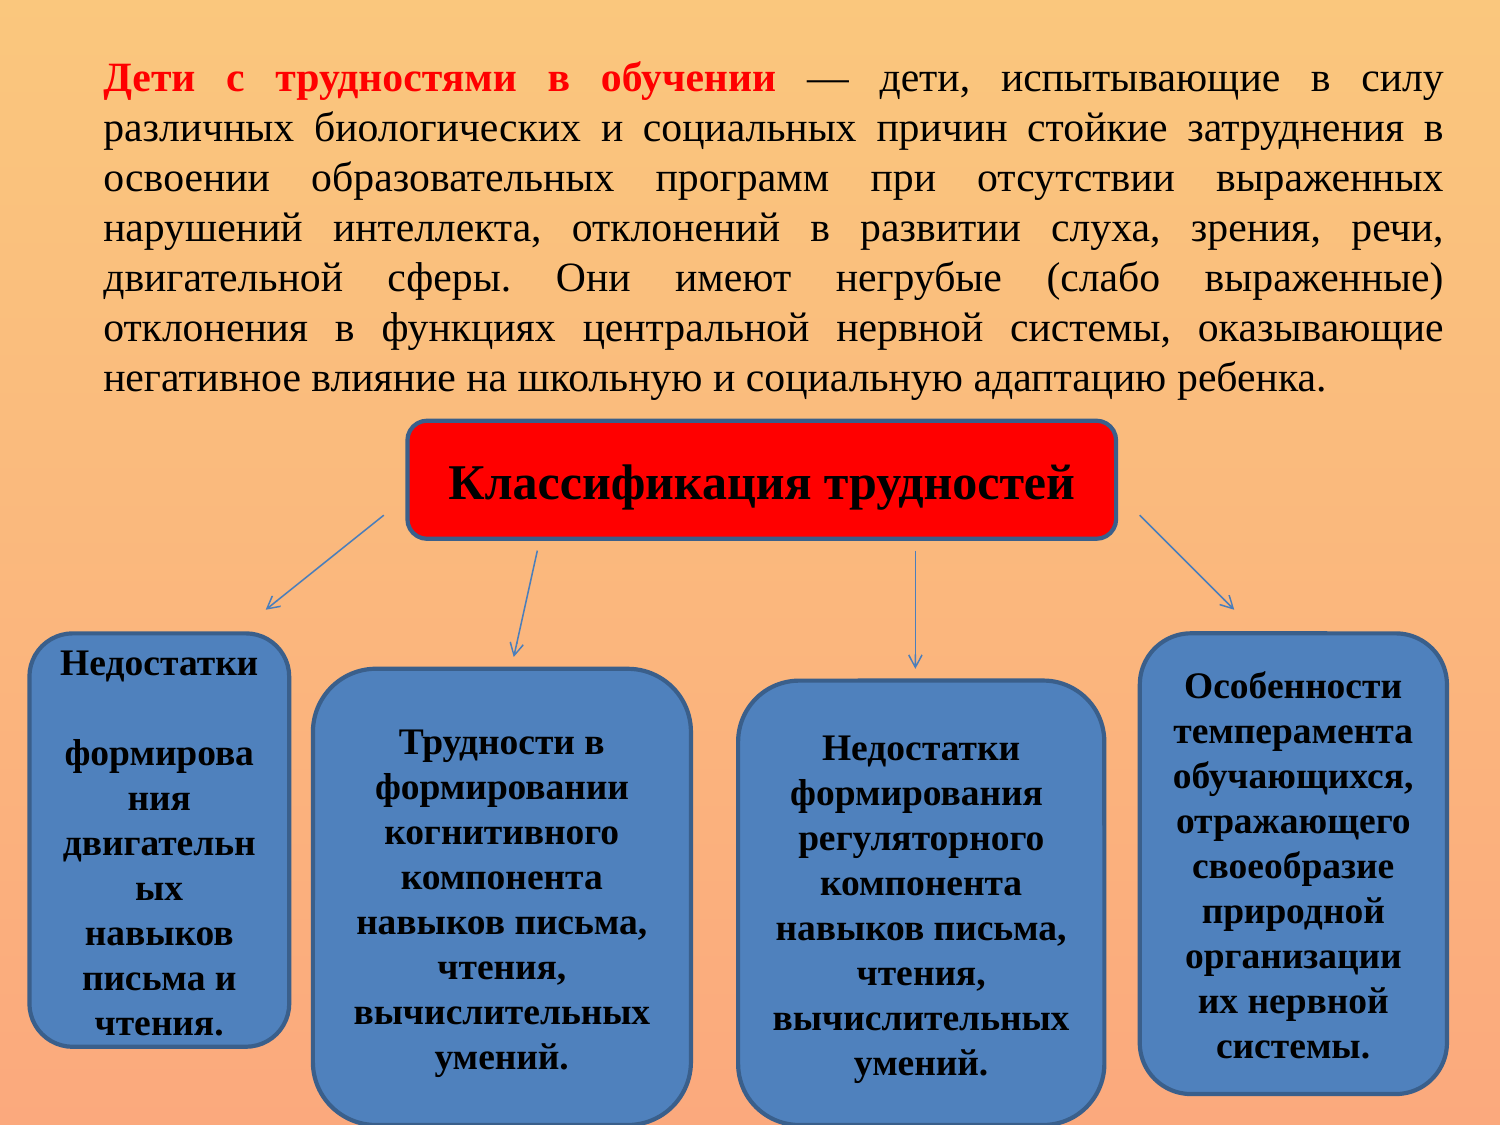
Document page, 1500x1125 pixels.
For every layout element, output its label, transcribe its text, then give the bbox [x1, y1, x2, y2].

text_box [112, 597, 1447, 783]
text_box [1139, 514, 1235, 610]
text_box [100, 432, 1447, 631]
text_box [265, 514, 384, 610]
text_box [513, 550, 538, 658]
text_box Классификация трудностей [405, 418, 1119, 541]
text_box [64, 30, 1436, 96]
text_box Трудности в формировании когнитивного компонента навыков письма, чтения, вычислительных умений. [310, 666, 694, 1125]
text_box Недостатки формирования двигательных навыков письма и чтения. [27, 631, 292, 1049]
text_box Особенности темперамента обучающихся, отражающего своеобразие природной организации их нервной системы. [1137, 631, 1450, 1097]
text_box Дети с трудностями в обучении — дети, испытывающие в силу различных биологических и социальных причин стойкие затруднения в освоении образовательных программ при отсутствии выраженных нарушений интеллекта, отклонений в развитии слуха, зрения, речи, двигательной сферы. Они имеют негрубые (слабо выраженные) отклонения в функциях центральной нервной системы, оказывающие негативное влияние на школьную и социальную адаптацию ребенка. [88, 42, 1459, 408]
text_box Недостатки формирования регуляторного компонента навыков письма, чтения, вычислительных умений. [736, 678, 1107, 1125]
